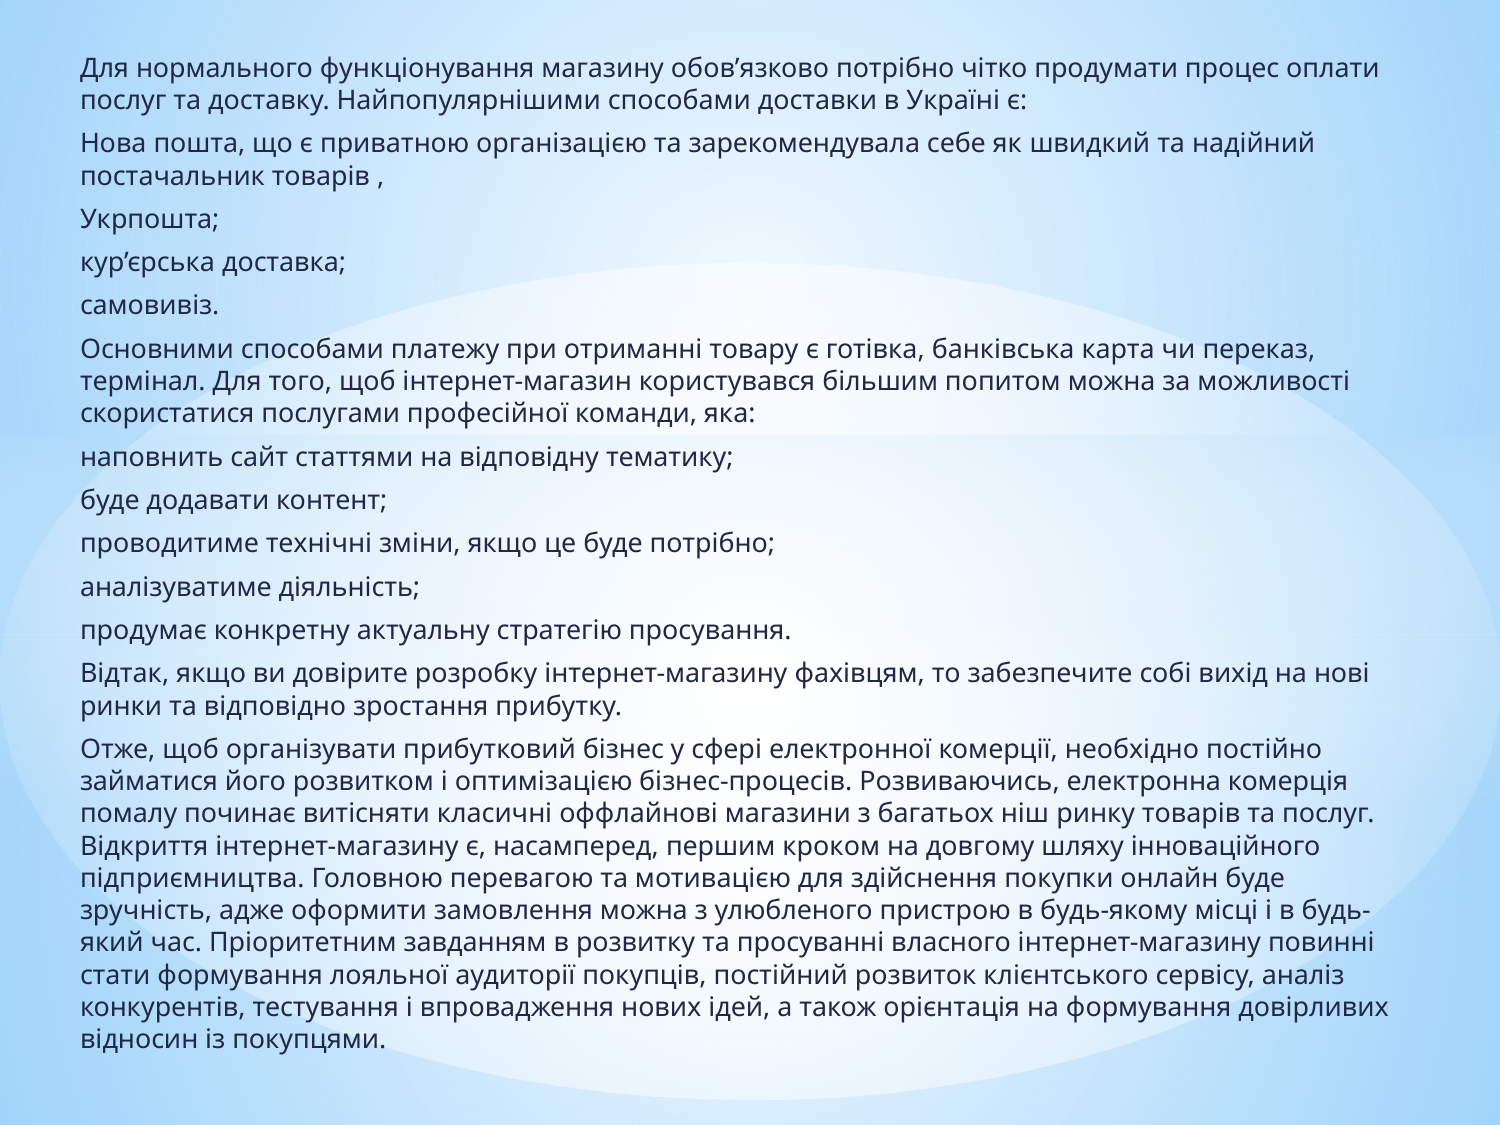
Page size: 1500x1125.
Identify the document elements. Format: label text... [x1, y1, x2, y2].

subtitle Для нормального функціонування магазину обов’язково потрібно чітко продумати процес оплати послуг та доставку. Найпопулярнішими способами доставки в Україні є: Нова пошта, що є приватною організацією та зарекомендувала себе як швидкий та надійний постачальник товарів , Укрпошта; кур’єрська доставка; самовивіз. Основними способами платежу при отриманні товару є готівка, банківська карта чи переказ, термінал. Для того, щоб інтернет-магазин користувався більшим попитом можна за можливості скористатися послугами професійної команди, яка: наповнить сайт статтями на відповідну тематику; буде додавати контент; проводитиме технічні зміни, якщо це буде потрібно; аналізуватиме діяльність; продумає конкретну актуальну стратегію просування. Відтак, якщо ви довірите розробку інтернет-магазину фахівцям, то забезпечите собі вихід на нові ринки та відповідно зростання прибутку. Отже, щоб організувати прибутковий бізнес у сфері електронної комерції, необхідно постійно займатися його розвитком і оптимізацією бізнес-процесів. Розвиваючись, електронна комерція помалу починає витісняти класичні оффлайнові магазини з багатьох ніш ринку товарів та послуг. Відкриття інтернет-магазину є, насамперед, першим кроком на довгому шляху інноваційного підприємництва. Головною перевагою та мотивацією для здійснення покупки онлайн буде зручність, адже оформити замовлення можна з улюбленого пристрою в будь-якому місці і в будь-який час. Пріоритетним завданням в розвитку та просуванні власного інтернет-магазину повинні стати формування лояльної аудиторії покупців, постійний розвиток клієнтського сервісу, аналіз конкурентів, тестування і впровадження нових ідей, а також орієнтація на формування довірливих відносин із покупцями. [64, 42, 1436, 1071]
